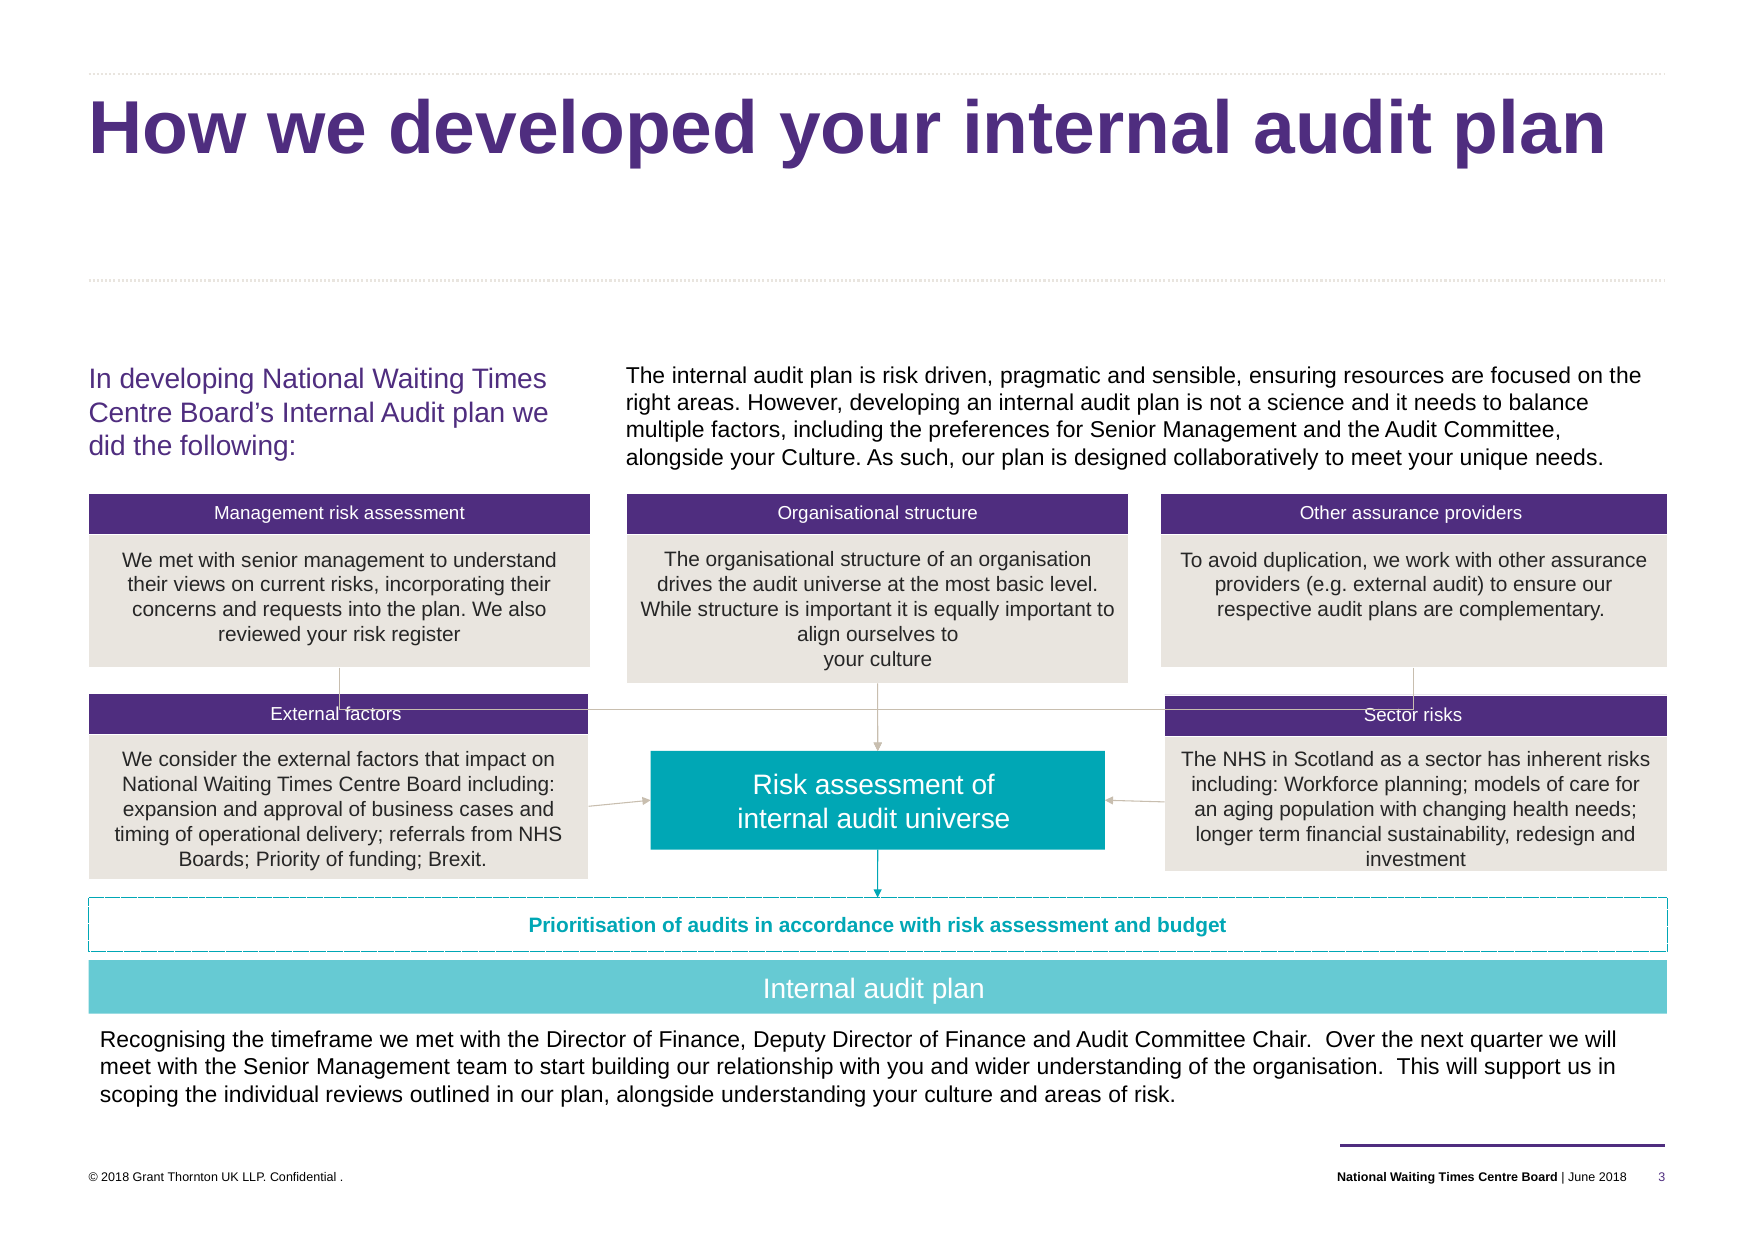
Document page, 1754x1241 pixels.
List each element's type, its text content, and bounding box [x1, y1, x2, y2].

title How we developed your internal audit plan [88, 88, 1666, 281]
text_box Recognising the timeframe we met with the Director of Finance, Deputy Director of Finance and Audit Committee Chair. Over the next quarter we will meet with the Senior Management team to start building our relationship with you and wider understanding of the organisation. This will support us in scoping the individual reviews outlined in our plan, alongside understanding your culture and areas of risk. [99, 1040, 1667, 1107]
list In developing National Waiting Times Centre Board’s Internal Audit plan we did the following: [88, 360, 591, 468]
list The internal audit plan is risk driven, pragmatic and sensible, ensuring resources are focused on the right areas. However, developing an internal audit plan is not a science and it needs to balance multiple factors, including the preferences for Senior Management and the Audit Committee, alongside your Culture. As such, our plan is designed collaboratively to meet your unique needs. [625, 360, 1666, 468]
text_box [88, 493, 1667, 1014]
slide_number 3 [1627, 1169, 1666, 1185]
